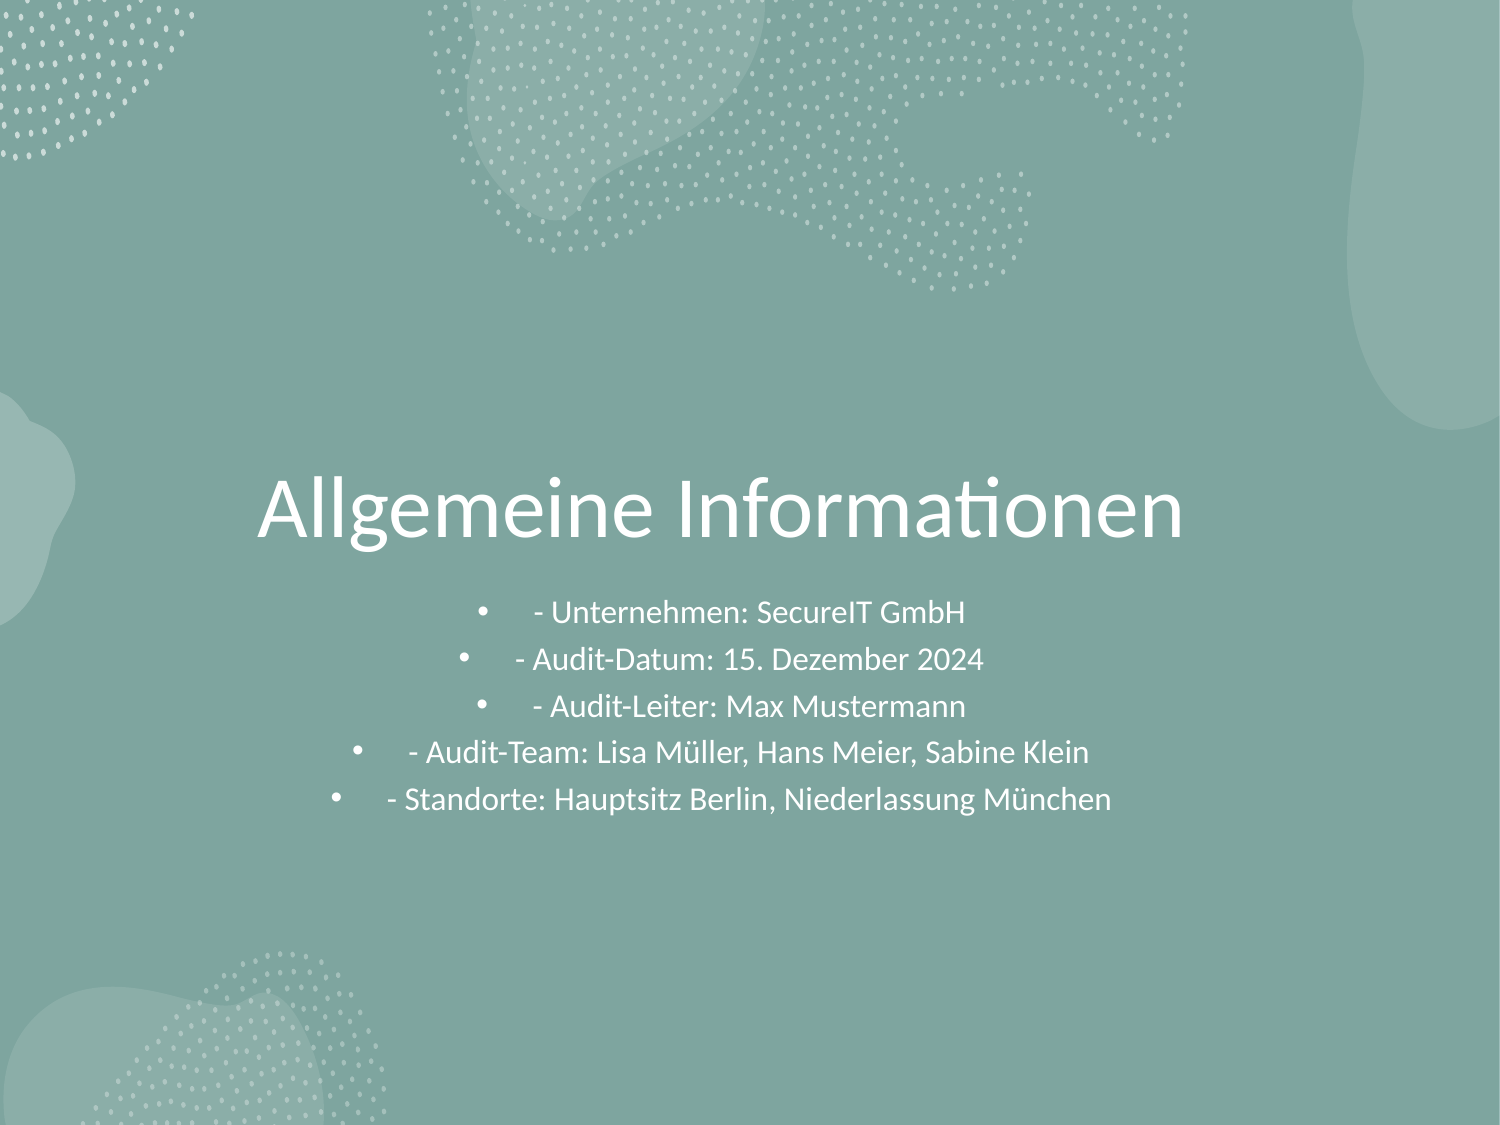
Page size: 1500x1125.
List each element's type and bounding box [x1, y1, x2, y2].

text_box [0, 0, 1500, 1125]
